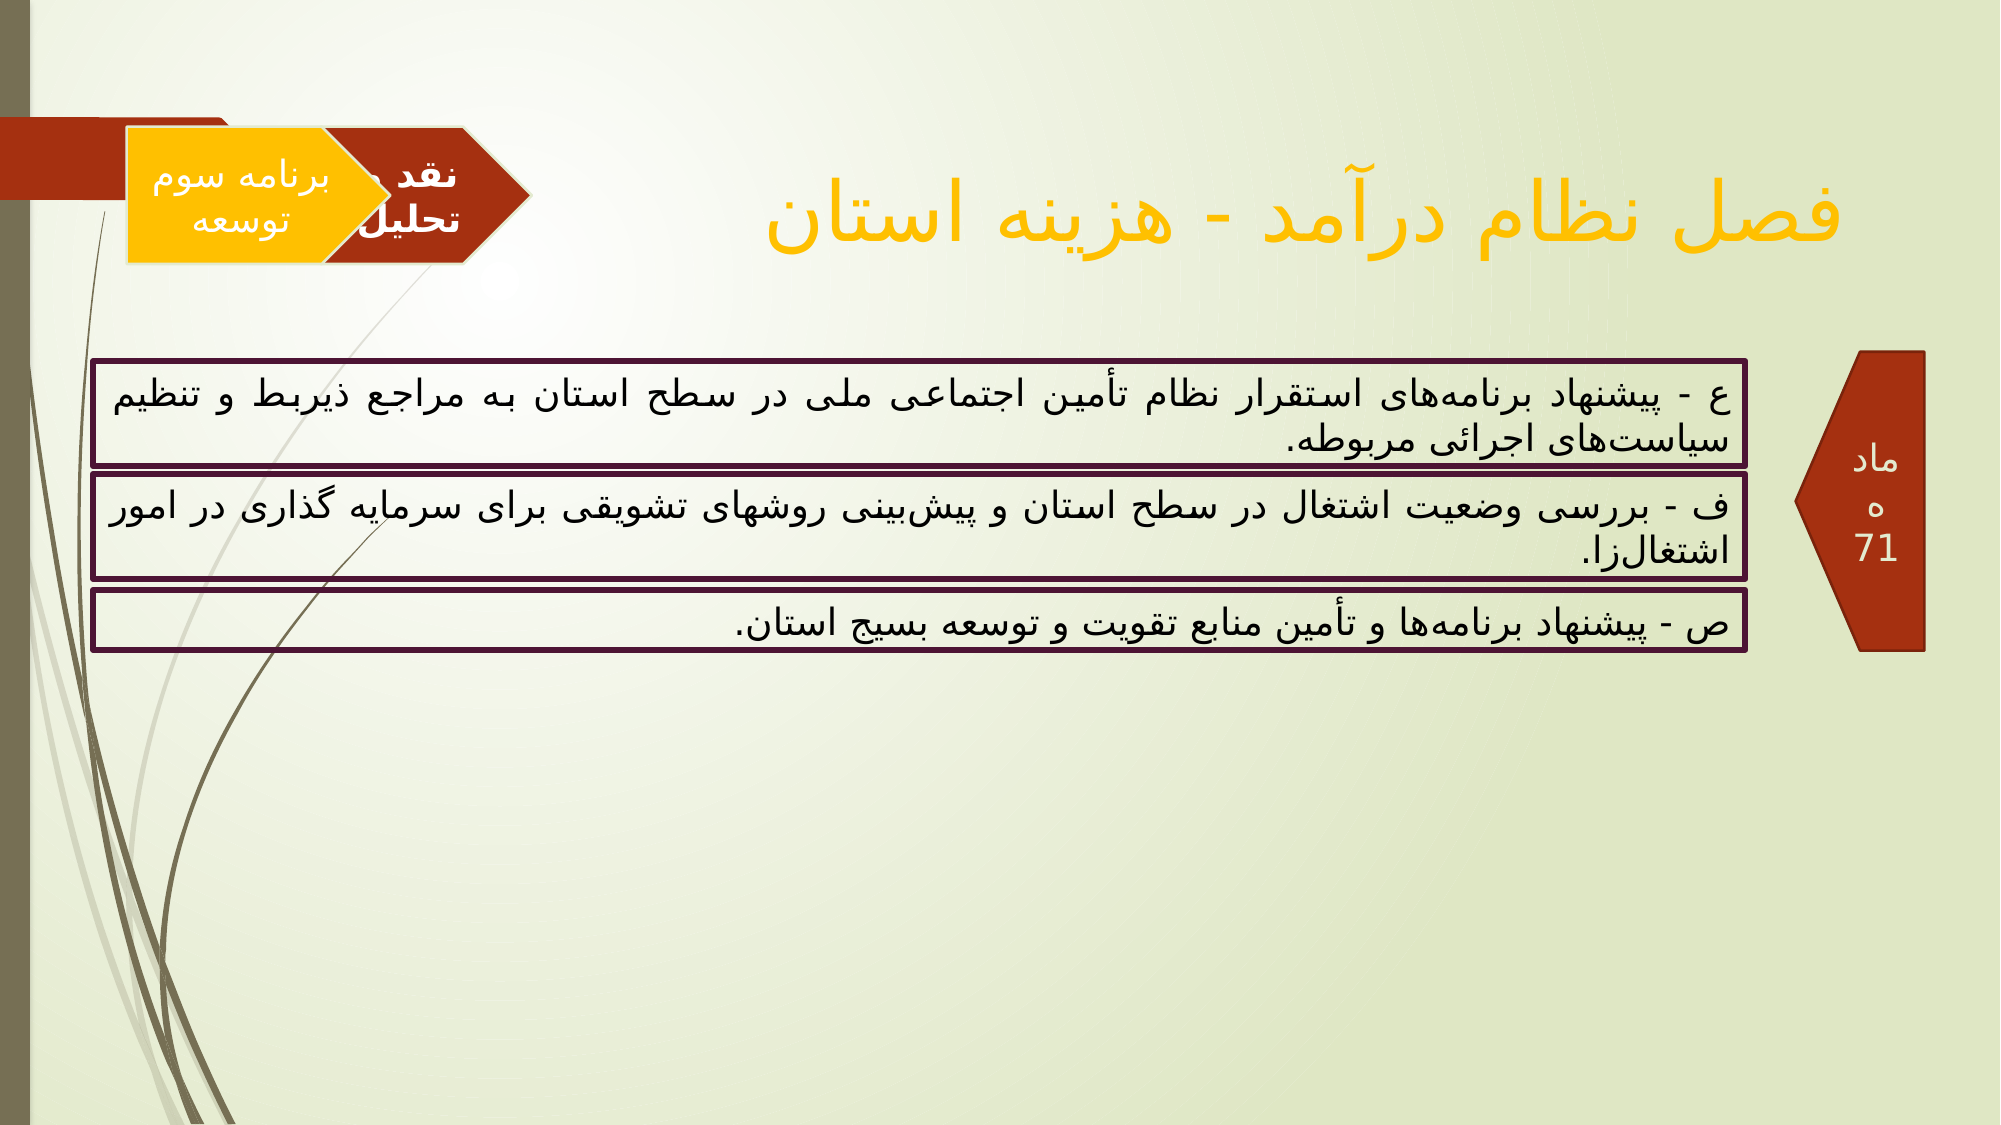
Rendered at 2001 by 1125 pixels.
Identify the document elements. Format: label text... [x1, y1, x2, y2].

text_box ماده 71 [1794, 350, 1926, 652]
text_box ع - پیشنهاد برنامه‌های استقرار نظام تأمین اجتماعی ملی در سطح استان به مراجع ذیربط و تنظیم سیاست‌های اجرائی مربوطه. [93, 361, 1746, 466]
text_box ص - پیشنهاد برنامه‌ها و تأمین منابع تقویت و توسعه بسیج استان. [93, 590, 1746, 650]
text_box ف - بررسی وضعیت اشتغال در سطح استان و پیش‌بینی روشهای تشویقی برای سرمایه گذاری در امور اشتغال‌زا. [93, 474, 1746, 579]
text_box برنامه سوم توسعه [125, 125, 392, 266]
text_box فصل نظام درآمد - هزینه استان [537, 151, 1861, 266]
text_box نقد و تحلیل [323, 125, 533, 266]
